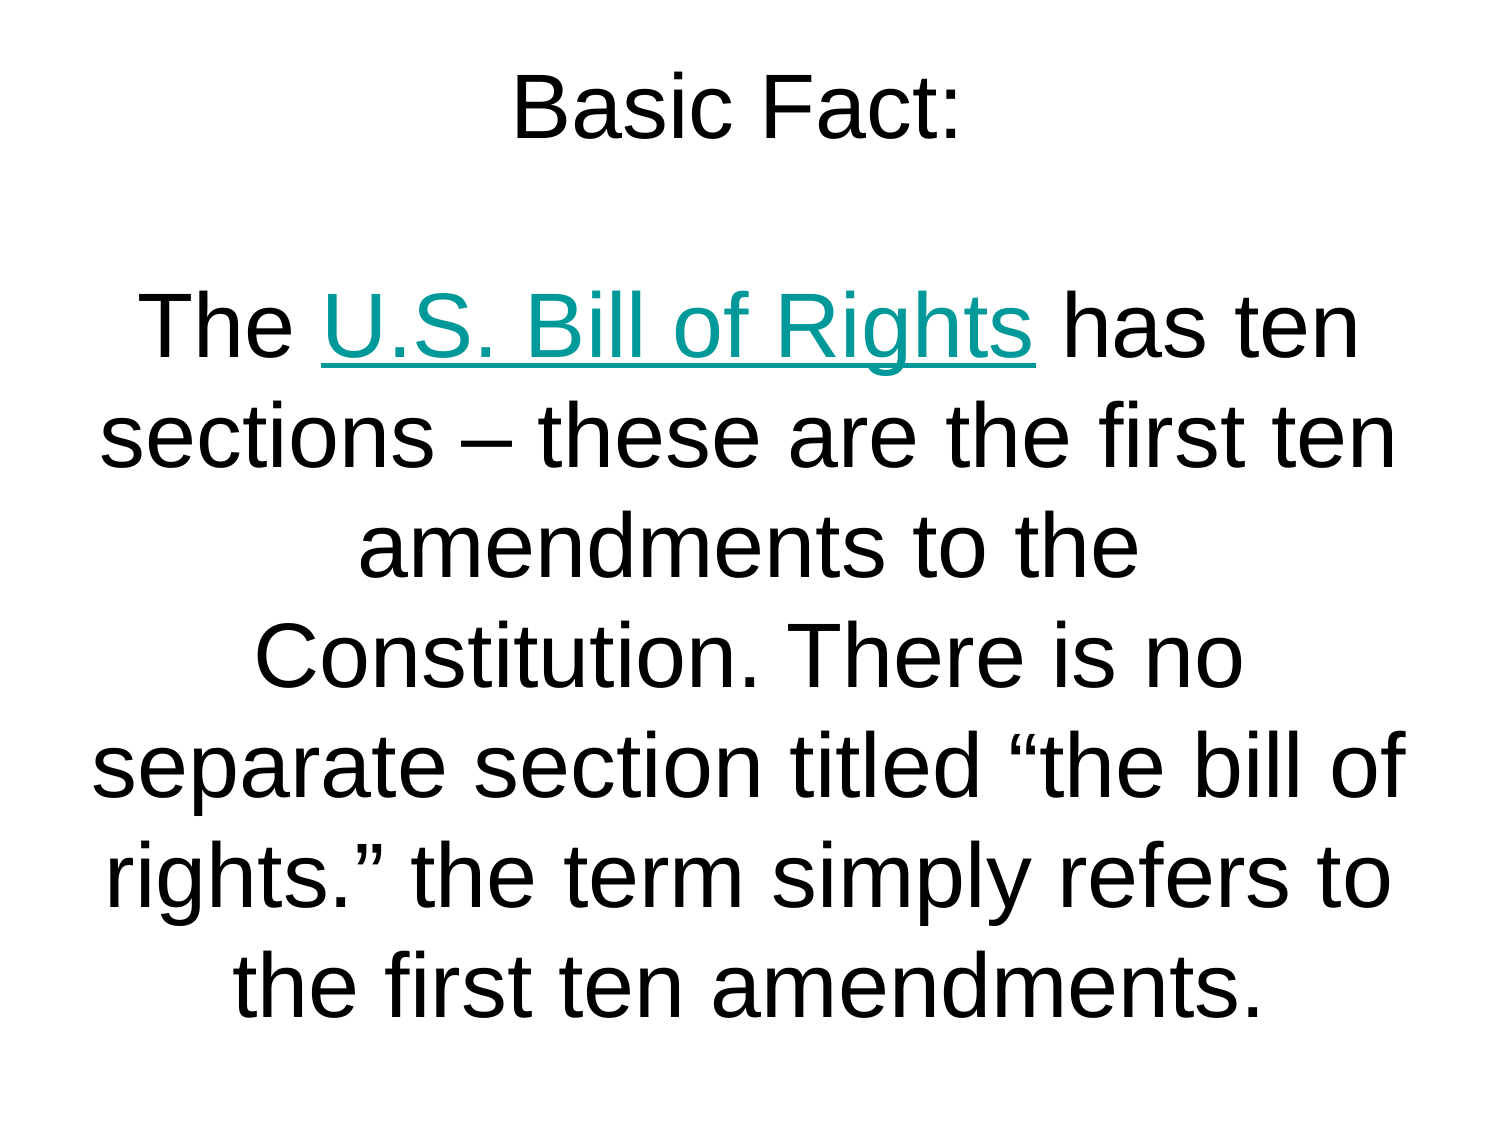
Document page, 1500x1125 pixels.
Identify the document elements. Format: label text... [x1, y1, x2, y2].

title Basic Fact: The U.S. Bill of Rights has ten sections – these are the first ten amendments to the Constitution. There is no separate section titled “the bill of rights.” the term simply refers to the first ten amendments. [74, 44, 1426, 1038]
